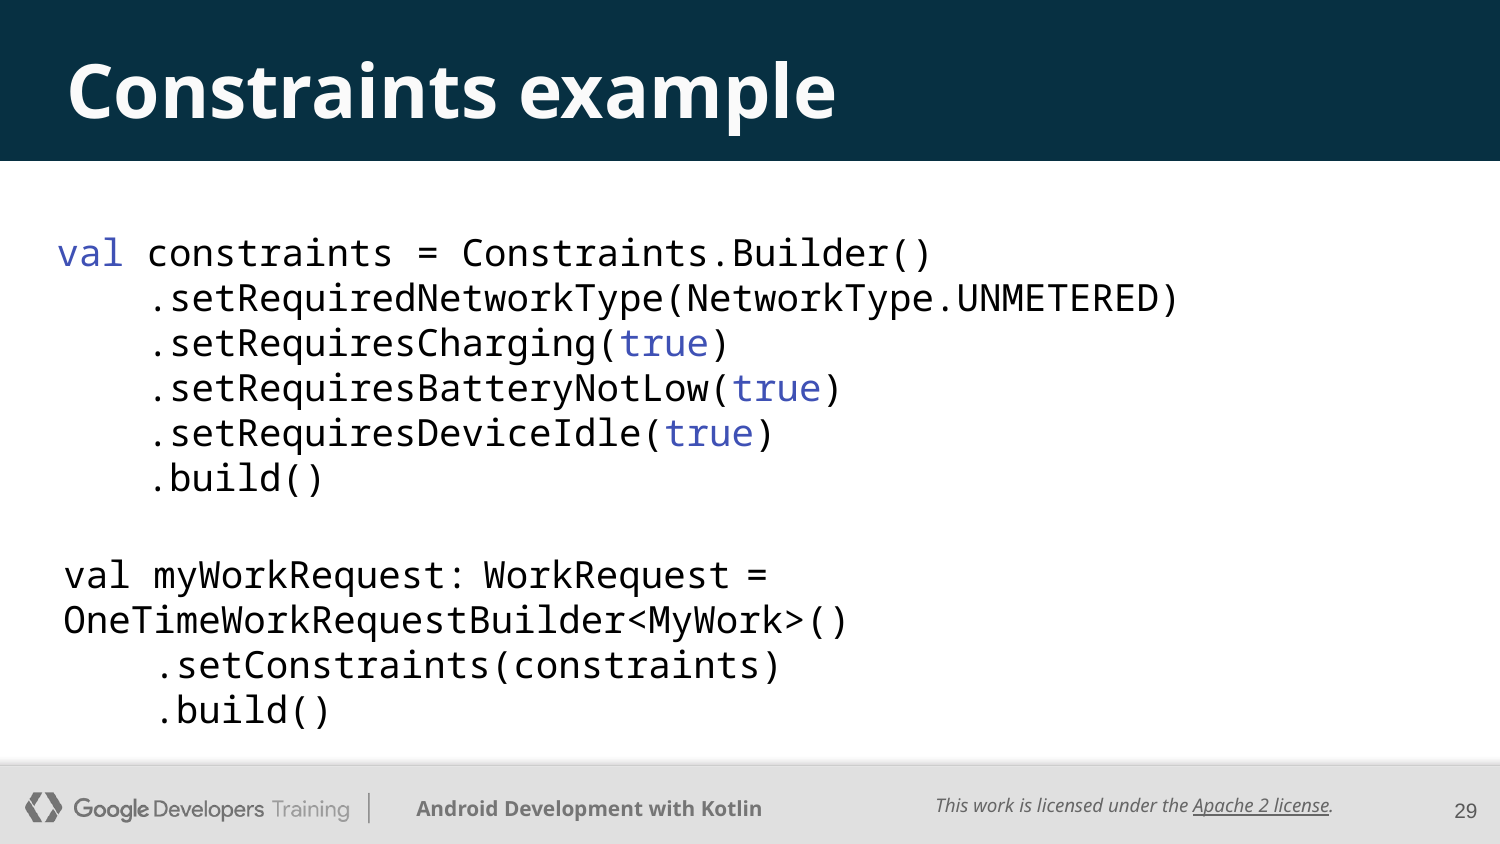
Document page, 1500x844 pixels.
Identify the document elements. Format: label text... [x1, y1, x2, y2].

text_box val myWorkRequest: WorkRequest = OneTimeWorkRequestBuilder<MyWork>() .setConstraints(constraints) .build() [48, 536, 1469, 707]
list val constraints = Constraints.Builder() .setRequiredNetworkType(NetworkType.UNMETERED) .setRequiresCharging(true) .setRequiresBatteryNotLow(true) .setRequiresDeviceIdle(true) .build() [41, 214, 1440, 487]
title Constraints example [51, 28, 1449, 122]
slide_number ‹#› [1402, 777, 1493, 842]
picture [0, 161, 1500, 844]
